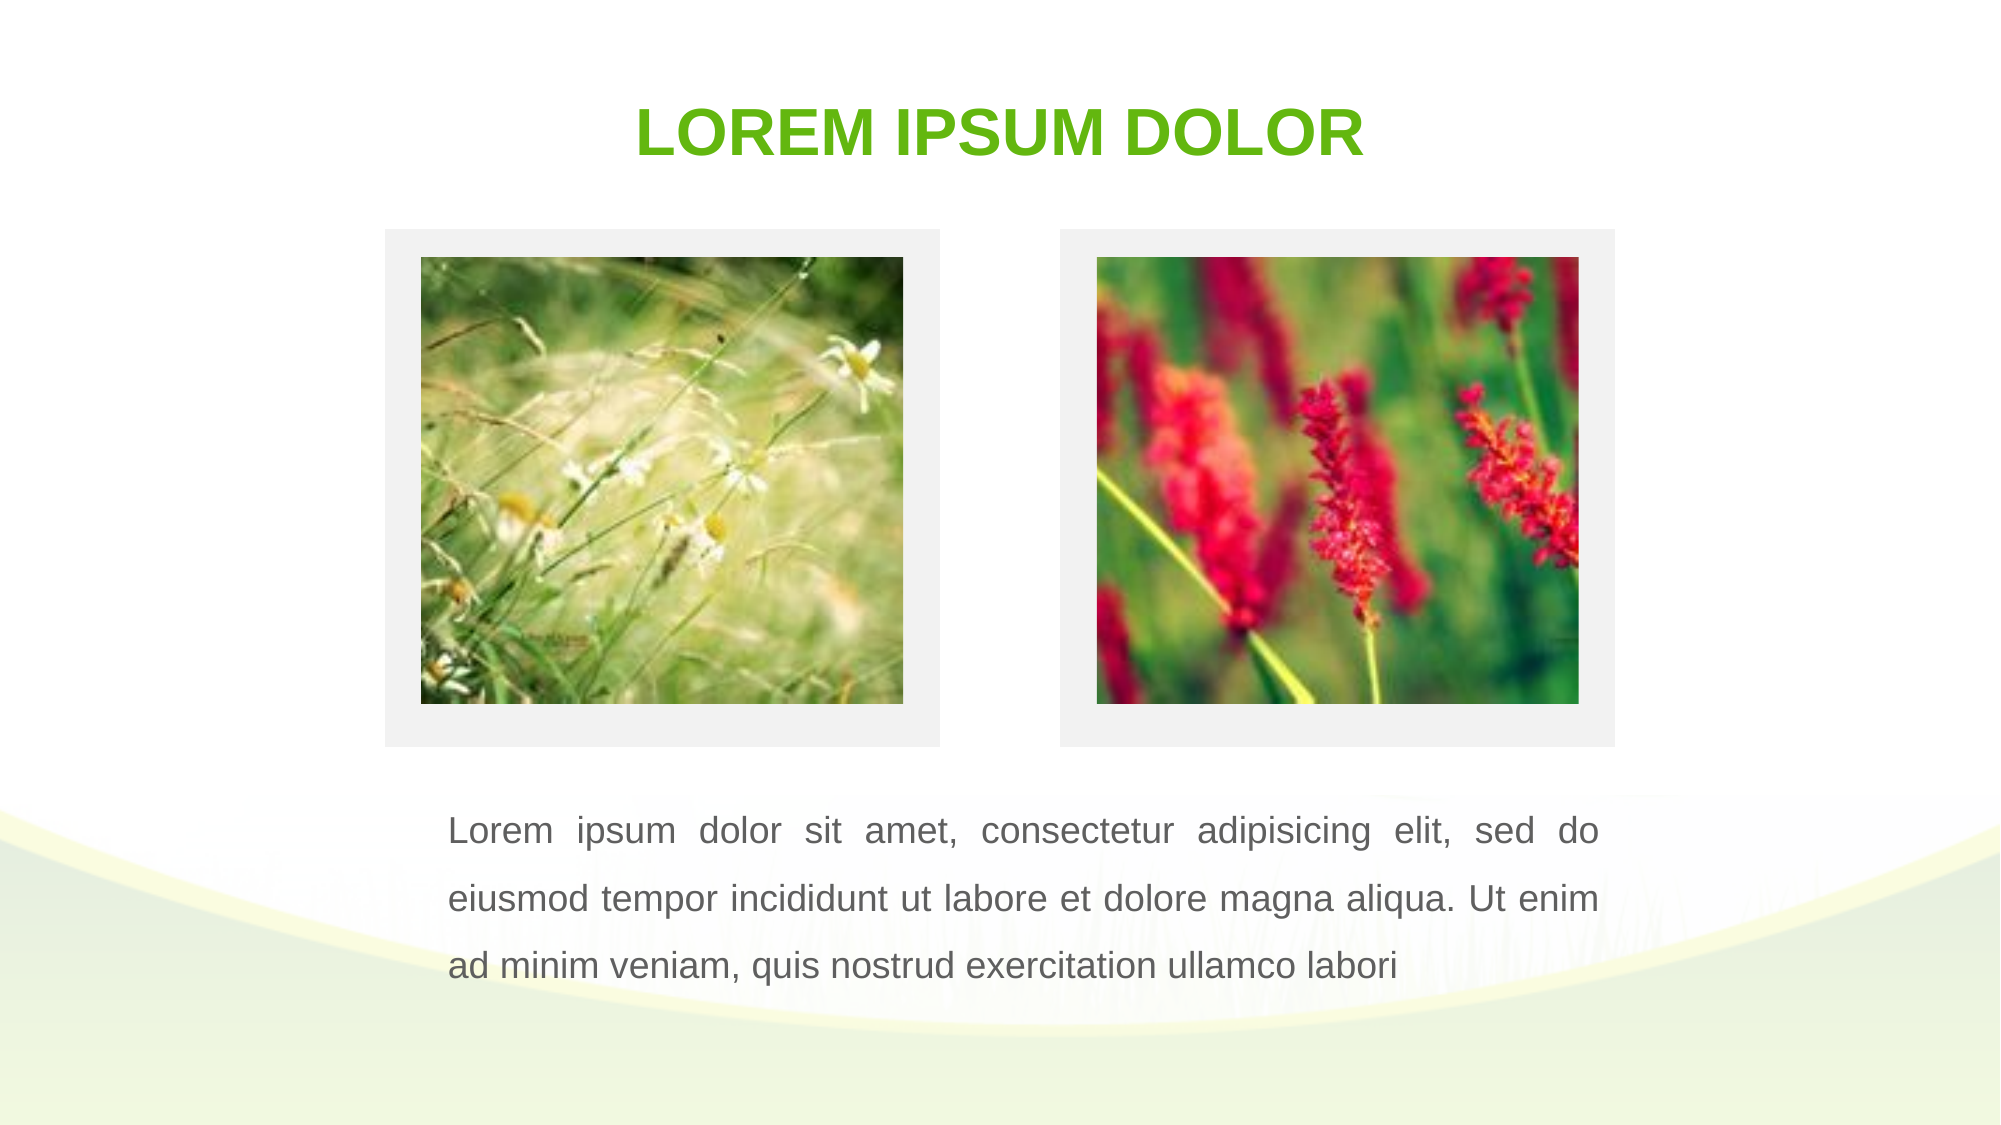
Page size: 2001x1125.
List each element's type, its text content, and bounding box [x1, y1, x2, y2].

text_box LOREM IPSUM DOLOR [371, 43, 1630, 175]
text_box Lorem ipsum dolor sit amet, consectetur adipisicing elit, sed do eiusmod tempor incididunt ut labore et dolore magna aliqua. Ut enim ad minim veniam, quis nostrud exercitation ullamco labori [433, 776, 1615, 1069]
text_box [384, 228, 940, 747]
text_box [1060, 228, 1616, 747]
text_box [1096, 256, 1580, 704]
text_box [420, 256, 904, 704]
